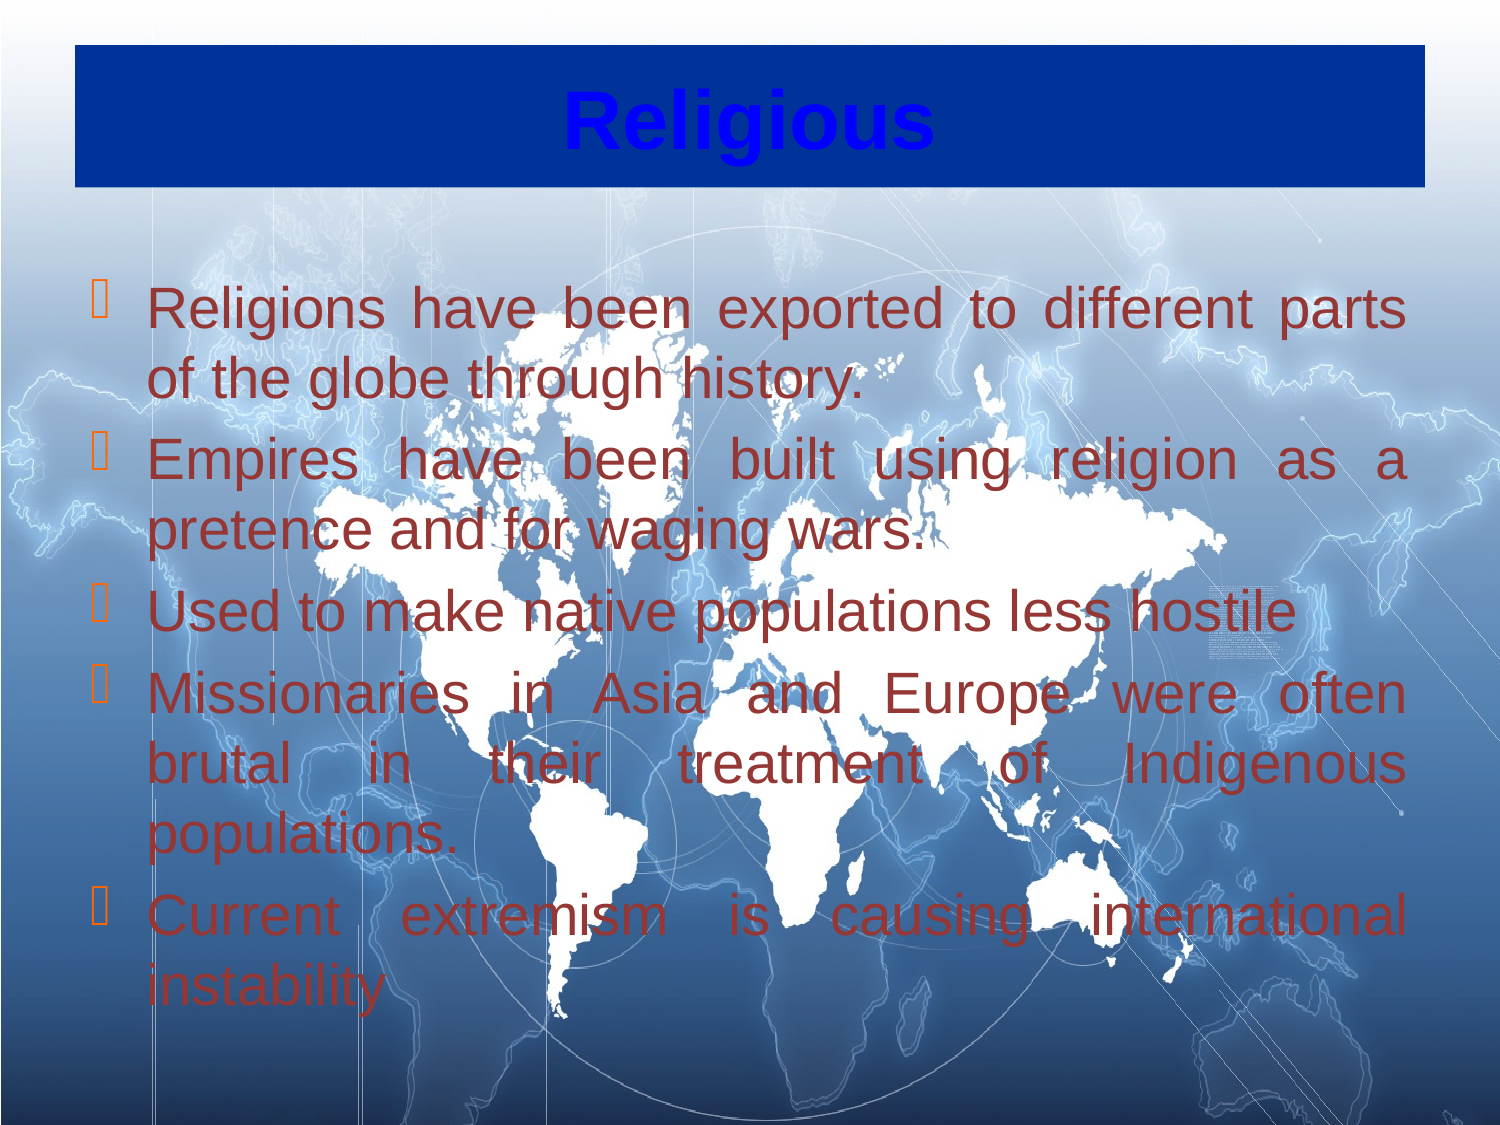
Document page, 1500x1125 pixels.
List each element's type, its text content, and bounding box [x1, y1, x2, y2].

title Religious [75, 45, 1425, 188]
picture [0, 0, 1500, 1125]
list Religions have been exported to different parts of the globe through history. Empires have been built using religion as a pretence and for waging wars. Used to make native populations less hostile Missionaries in Asia and Europe were often brutal in their treatment of Indigenous populations. Current extremism is causing international instability [75, 262, 1425, 1005]
